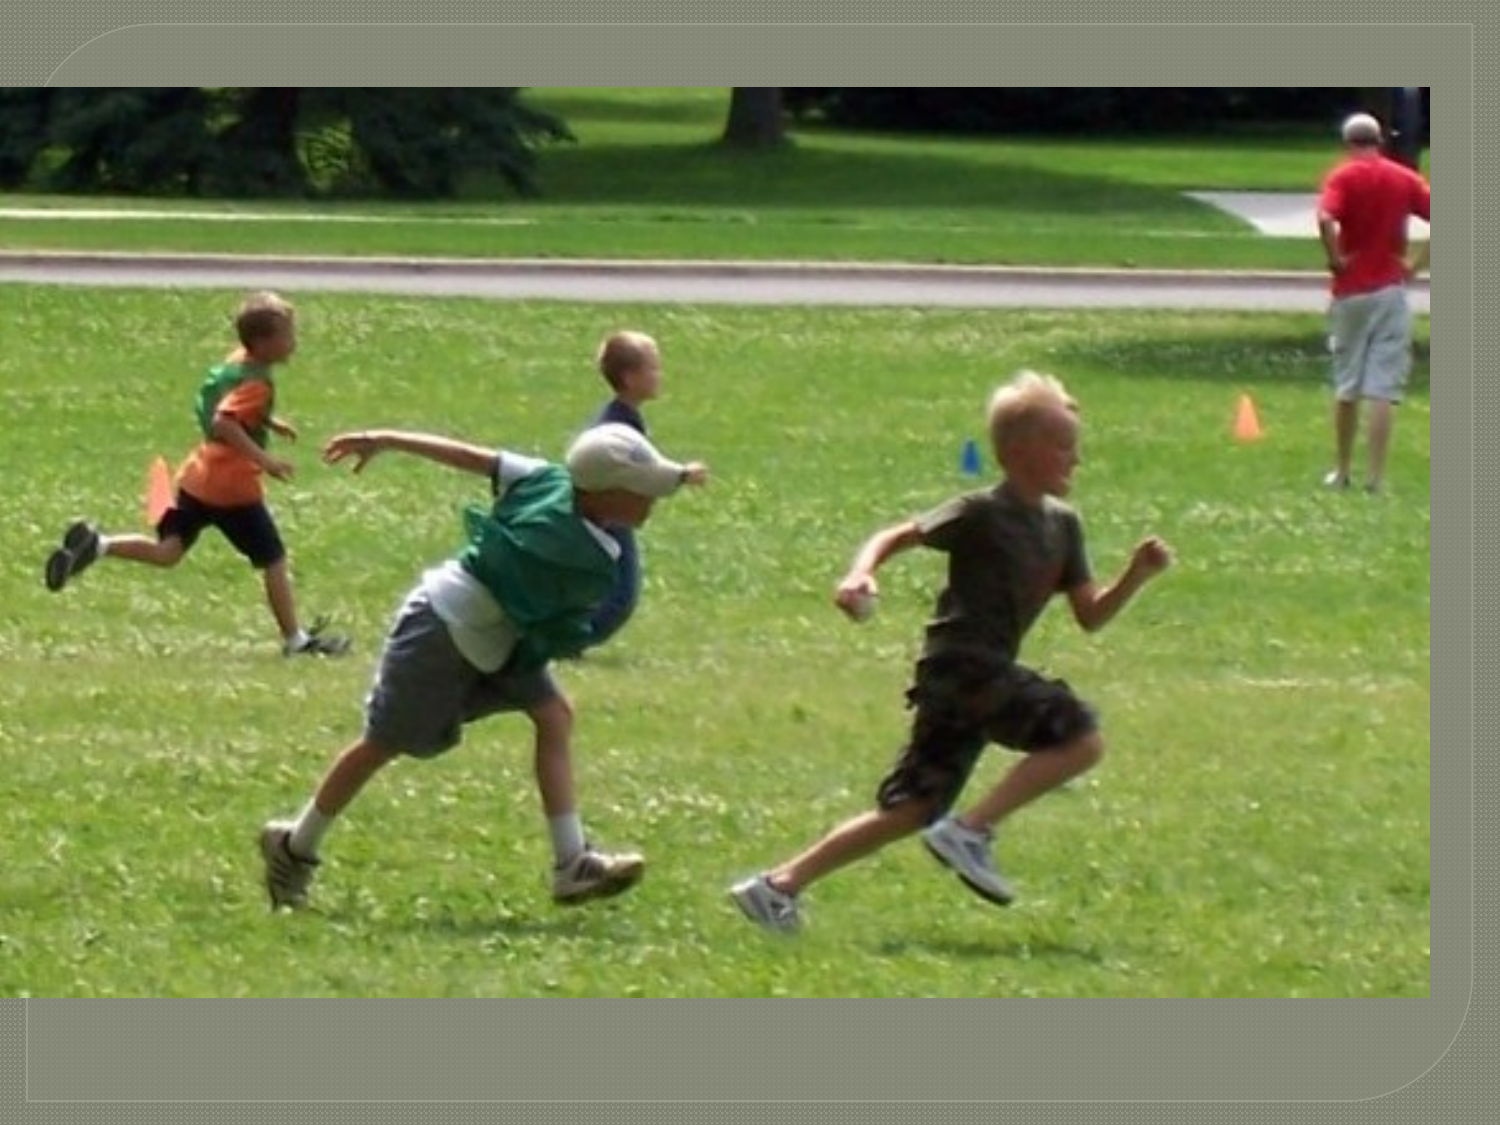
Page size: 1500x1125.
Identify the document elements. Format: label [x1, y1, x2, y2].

picture [0, 87, 1430, 998]
